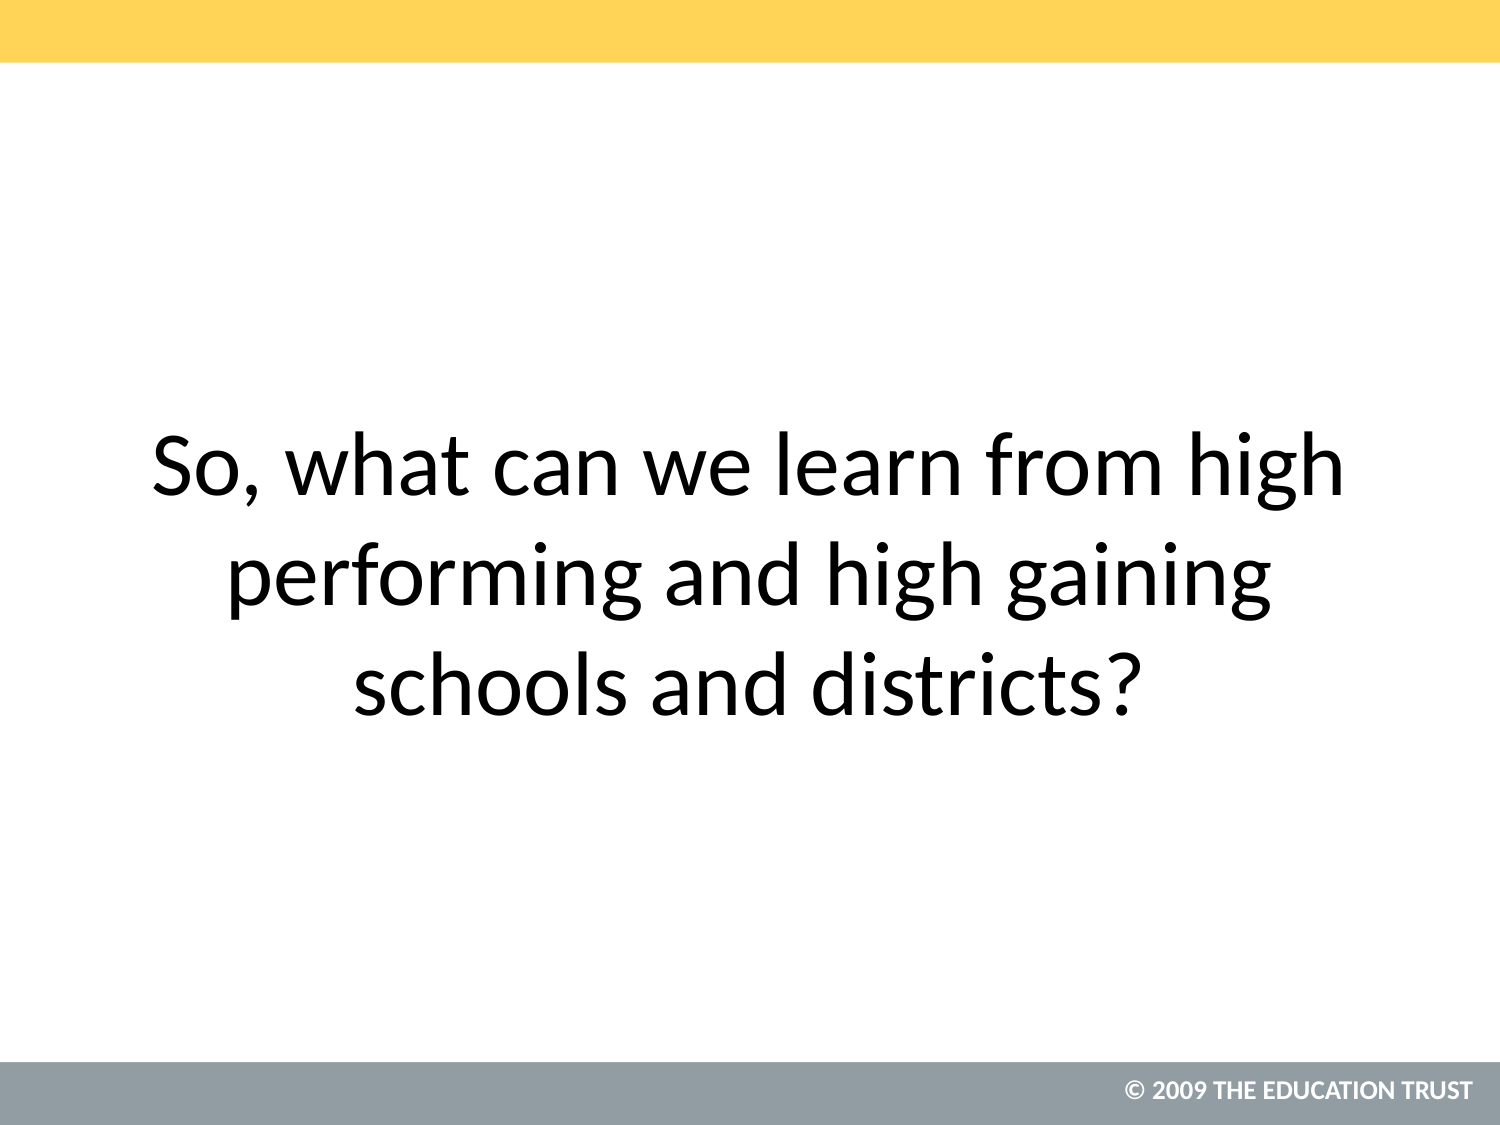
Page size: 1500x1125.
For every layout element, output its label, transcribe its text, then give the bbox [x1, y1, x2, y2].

title So, what can we learn from high performing and high gaining schools and districts? [112, 274, 1388, 863]
